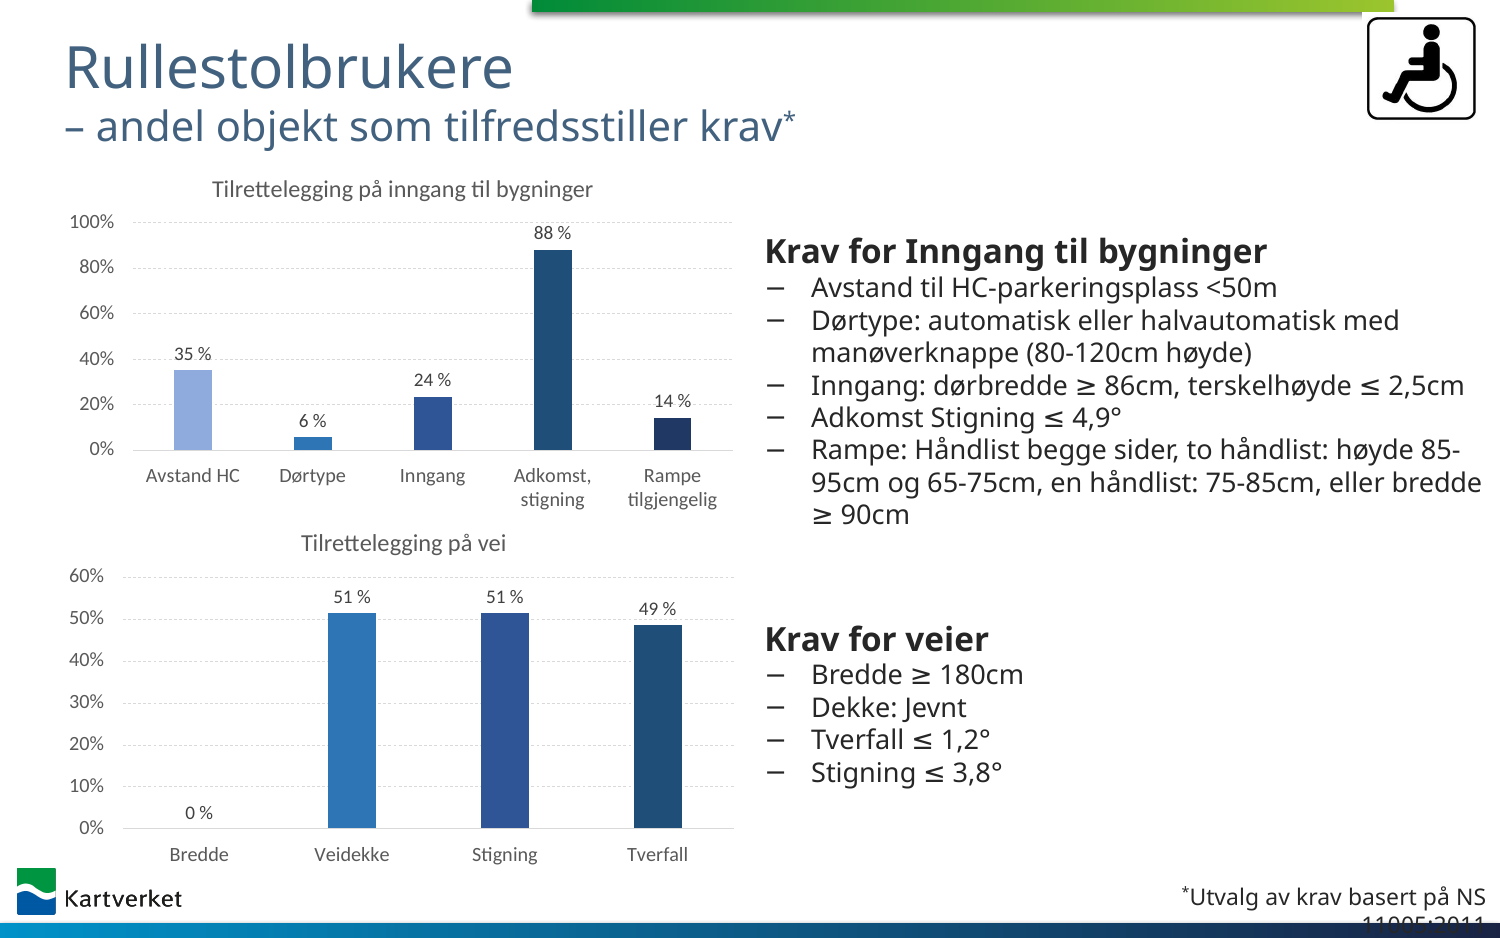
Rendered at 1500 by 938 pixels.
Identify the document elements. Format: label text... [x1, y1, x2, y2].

text_box *Utvalg av krav basert på NS 11005:2011 [1068, 873, 1500, 938]
text_box Rullestolbrukere – andel objekt som tilfredsstiller krav* [49, 25, 1431, 158]
picture [62, 166, 744, 519]
text_box Krav for veier Bredde ≥ 180cm Dekke: Jevnt Tverfall ≤ 1,2° Stigning ≤ 3,8° [749, 610, 1500, 795]
text_box Krav for Inngang til bygninger Avstand til HC-parkeringsplass <50m Dørtype: automatisk eller halvautomatisk med manøverknappe (80-120cm høyde) Inngang: dørbredde ≥ 86cm, terskelhøyde ≤ 2,5cm Adkomst Stigning ≤ 4,9° Rampe: Håndlist begge sider, to håndlist: høyde 85-95cm og 65-75cm, en håndlist: 75-85cm, eller bredde ≥ 90cm [749, 223, 1500, 538]
picture [1362, 12, 1481, 126]
picture [62, 520, 746, 874]
